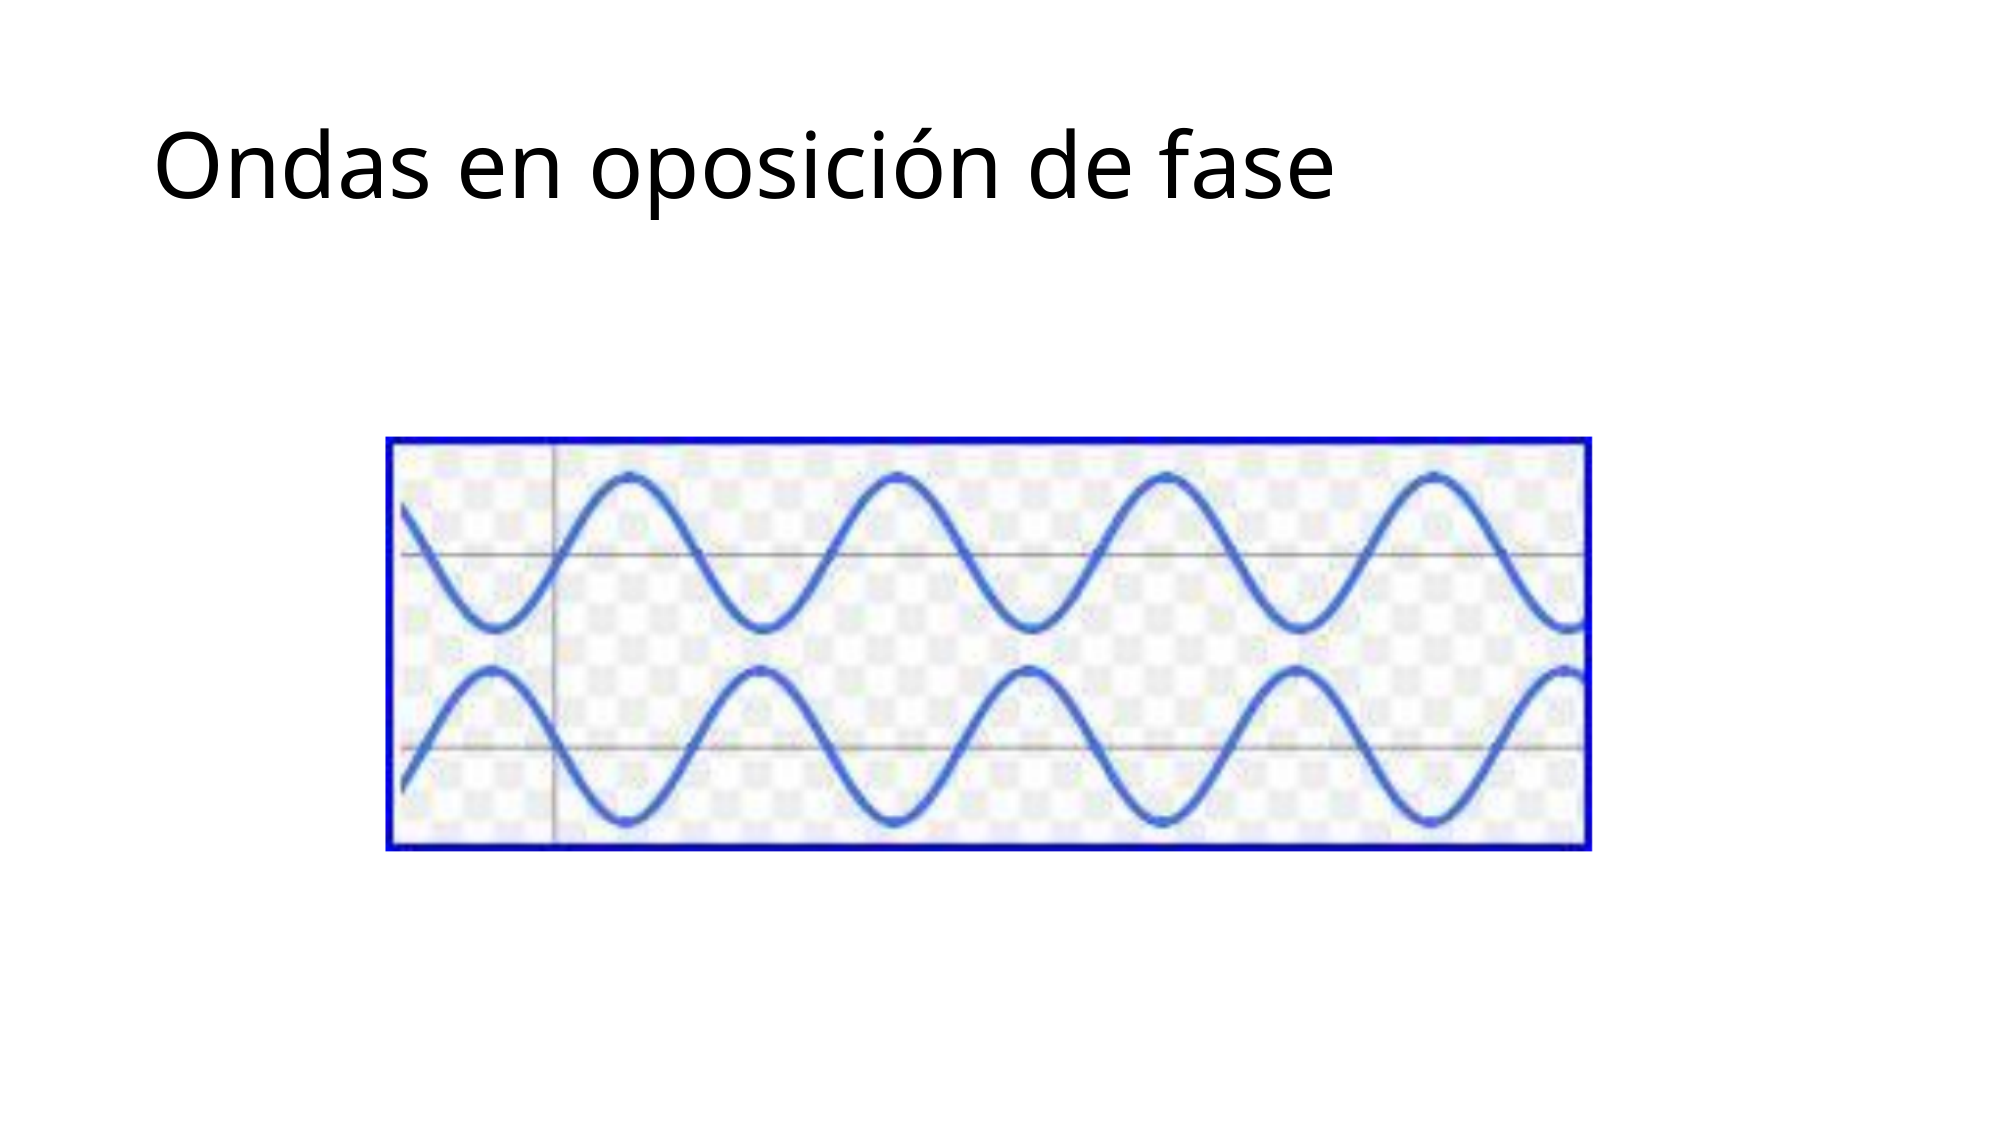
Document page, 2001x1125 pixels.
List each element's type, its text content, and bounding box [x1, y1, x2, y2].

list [342, 390, 1658, 922]
title Ondas en oposición de fase [137, 59, 1863, 278]
